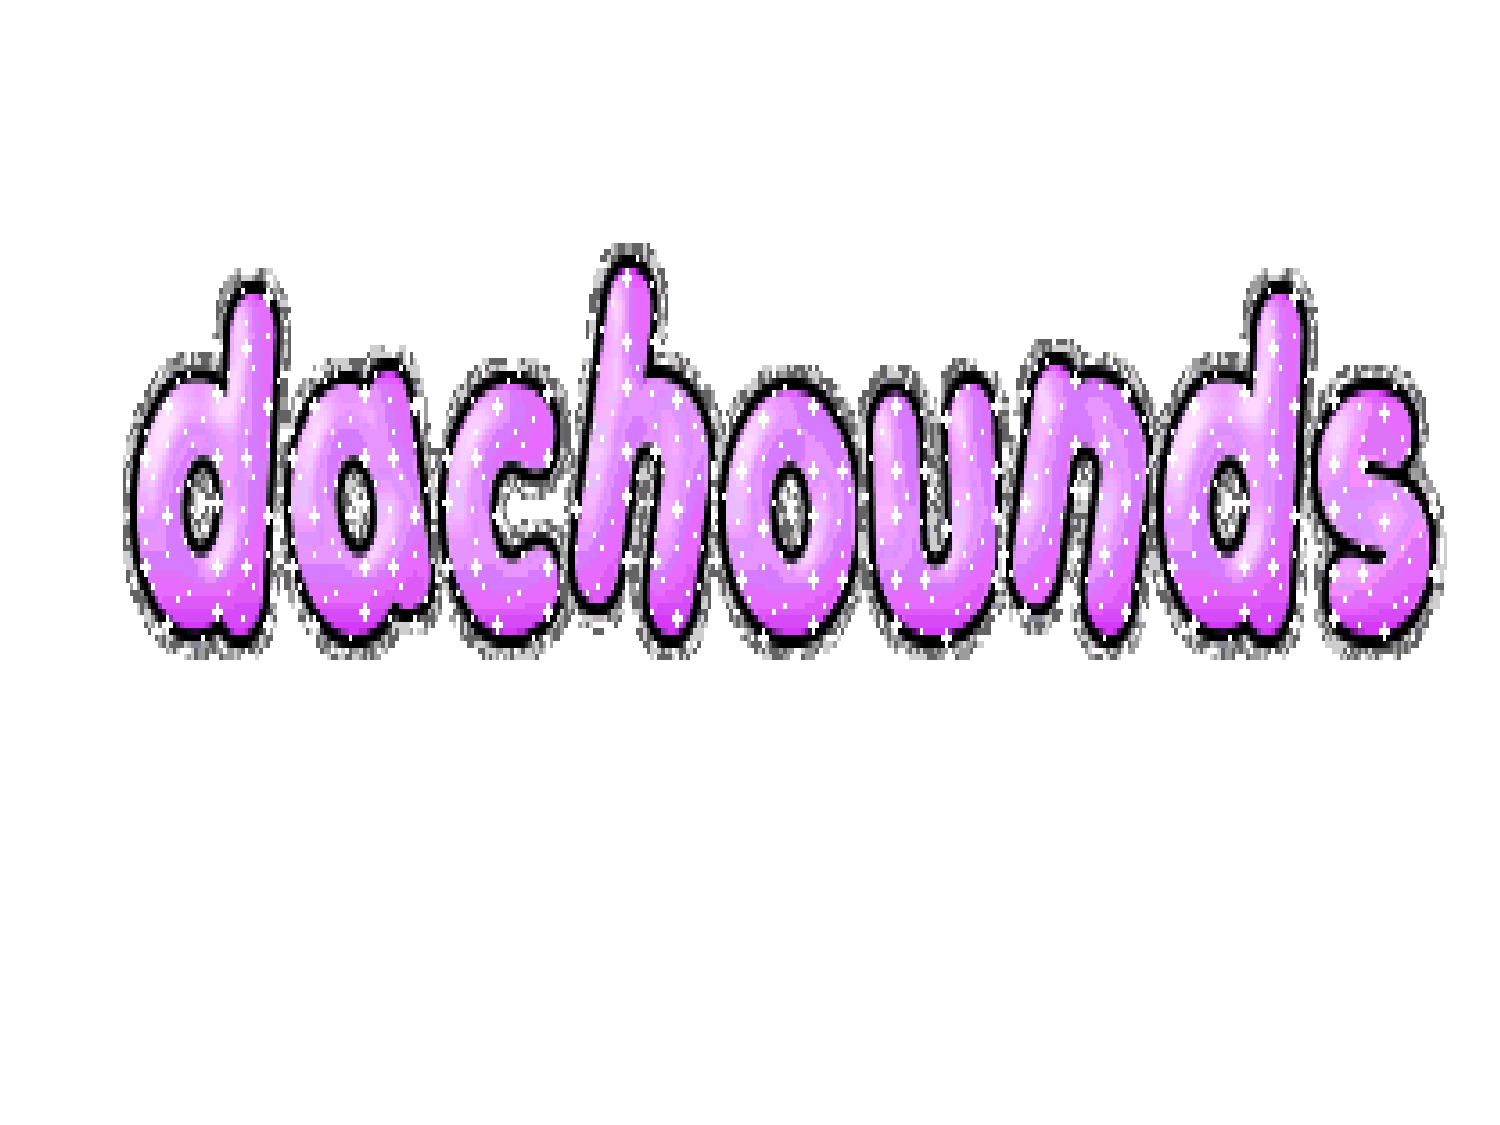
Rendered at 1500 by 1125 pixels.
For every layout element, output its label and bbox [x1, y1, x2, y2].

picture [123, 243, 1500, 693]
